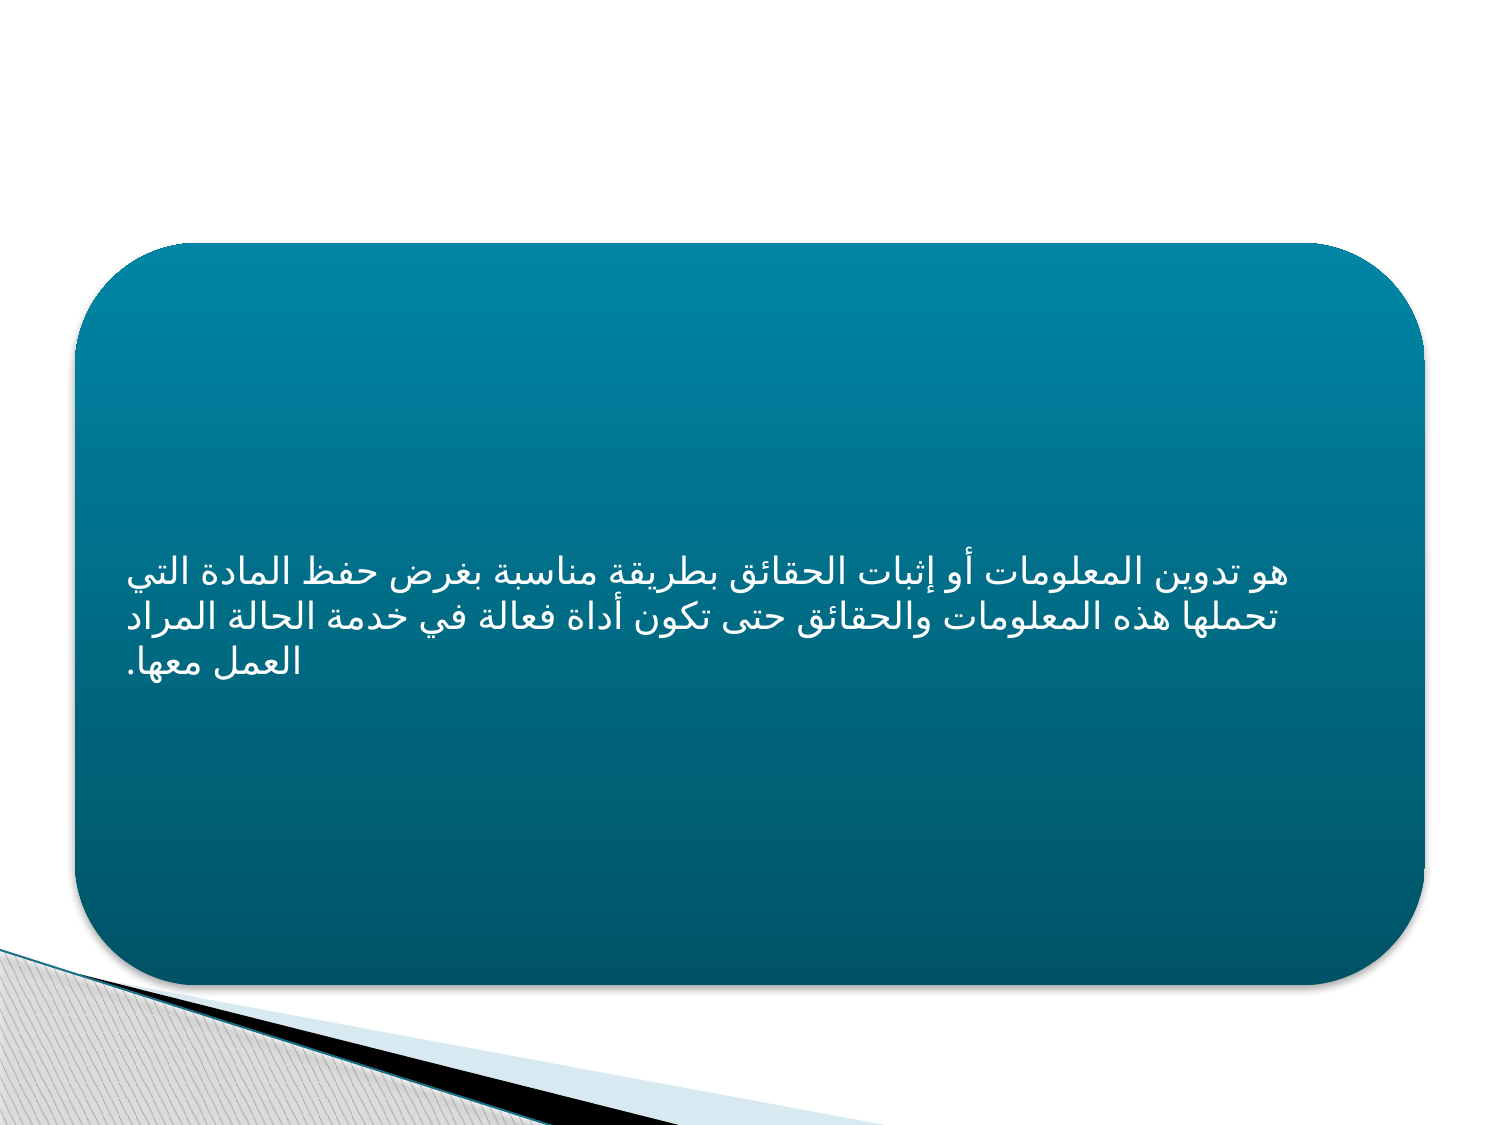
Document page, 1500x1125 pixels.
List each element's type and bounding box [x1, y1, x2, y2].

list [74, 242, 1426, 986]
